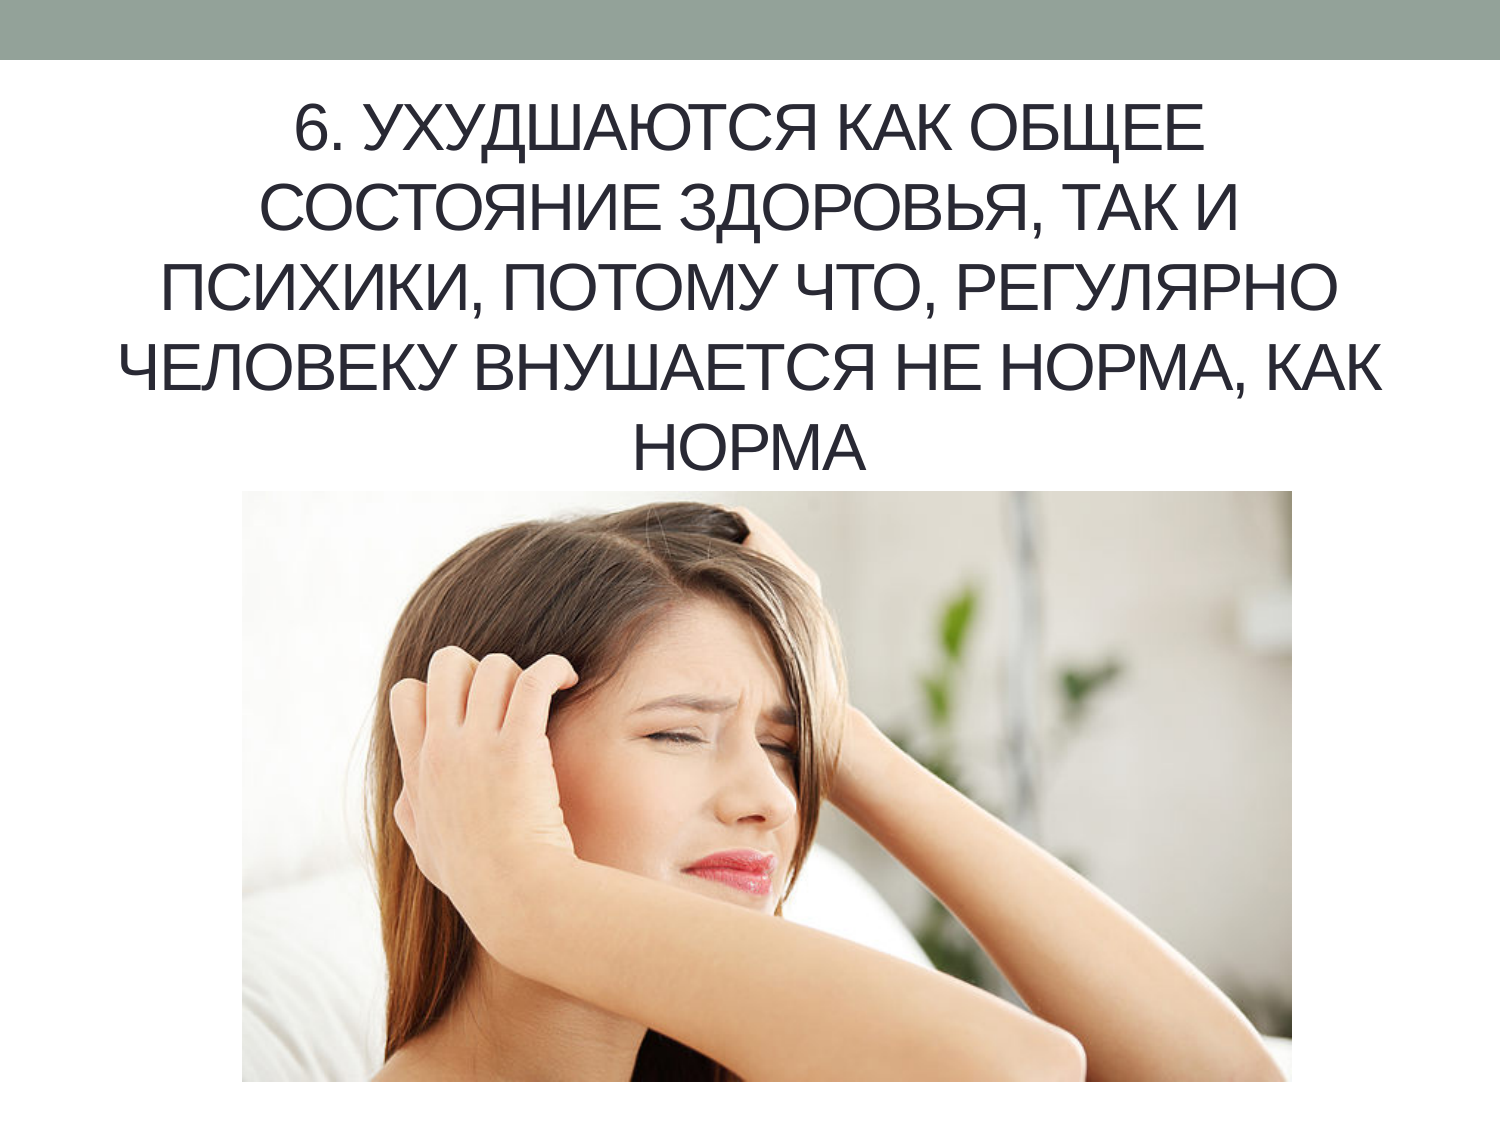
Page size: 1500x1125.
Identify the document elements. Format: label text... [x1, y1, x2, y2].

title 6. УХУДШАЮТСЯ КАК ОБЩЕЕ СОСТОЯНИЕ ЗДОРОВЬЯ, ТАК И ПСИХИКИ, ПОТОМУ ЧТО, РЕГУЛЯРНО ЧЕЛОВЕКУ ВНУШАЕТСЯ НЕ НОРМА, КАК НОРМА [75, 87, 1424, 480]
picture [241, 491, 1292, 1082]
